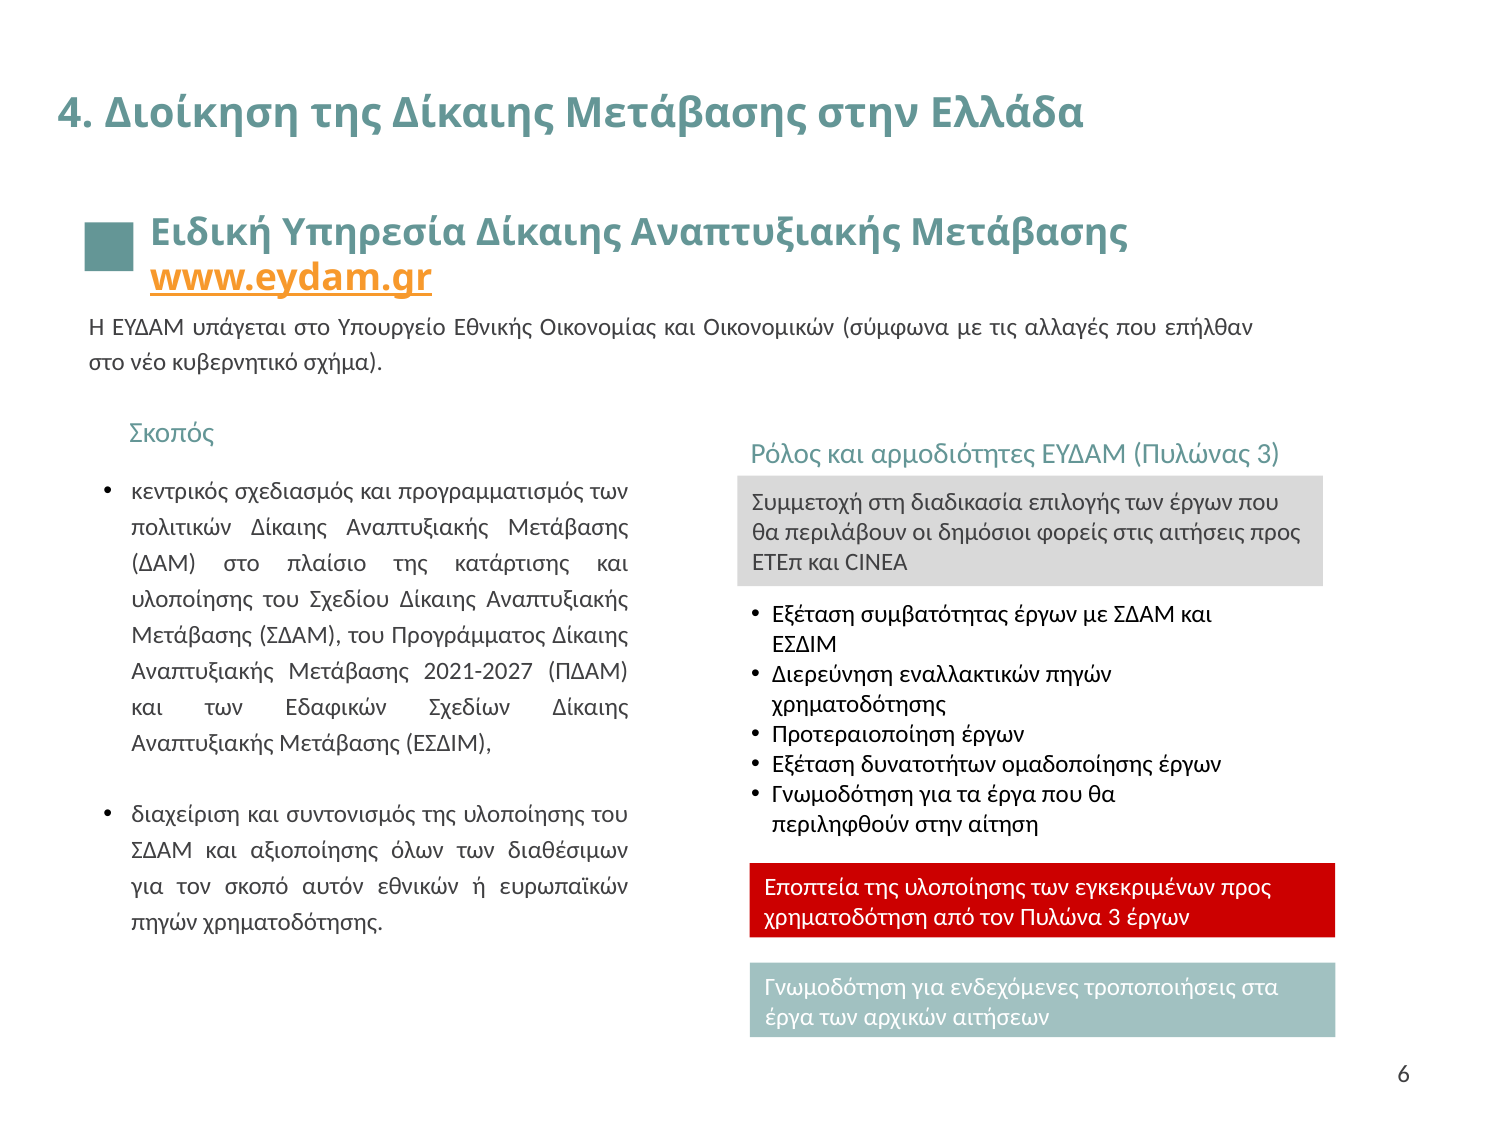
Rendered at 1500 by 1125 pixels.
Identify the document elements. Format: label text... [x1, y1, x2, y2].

text_box Η ΕΥΔΑΜ υπάγεται στο Υπουργείο Εθνικής Οικονομίας και Οικονομικών (σύμφωνα με τις αλλαγές που επήλθαν στο νέο κυβερνητικό σχήμα). [73, 296, 1270, 384]
text_box Γνωμοδότηση για ενδεχόμενες τροποποιήσεις στα έργα των αρχικών αιτήσεων [749, 962, 1337, 1038]
text_box Εξέταση συμβατότητας έργων με ΣΔΑΜ και ΕΣΔΙΜ Διερεύνηση εναλλακτικών πηγών χρηματοδότησης Προτεραιοποίηση έργων Εξέταση δυνατοτήτων ομαδοποίησης έργων Γνωμοδότηση για τα έργα που θα περιληφθούν στην αίτηση [736, 590, 1265, 845]
text_box 4. Διοίκηση της Δίκαιης Μετάβασης στην Ελλάδα [42, 54, 1458, 167]
text_box Συμμετοχή στη διαδικασία επιλογής των έργων που θα περιλάβουν οι δημόσιοι φορείς στις αιτήσεις προς ΕΤΕπ και CINEA [736, 477, 1324, 587]
text_box Σκοπός [88, 405, 255, 456]
text_box 6 [1074, 1042, 1425, 1103]
text_box Ρόλος και αρμοδιότητες ΕΥΔΑΜ (Πυλώνας 3) [735, 427, 1412, 477]
text_box [0, 0, 1498, 170]
text_box Εποπτεία της υλοποίησης των εγκεκριμένων προς χρηματοδότηση από τον Πυλώνα 3 έργων [749, 862, 1336, 938]
list Ειδική Υπηρεσία Δίκαιης Αναπτυξιακής Μετάβασης www.eydam.gr [134, 205, 1181, 267]
text_box κεντρικός σχεδιασμός και προγραμματισμός των πολιτικών Δίκαιης Αναπτυξιακής Μετάβασης (ΔΑΜ) στο πλαίσιο της κατάρτισης και υλοποίησης του Σχεδίου Δίκαιης Αναπτυξιακής Μετάβασης (ΣΔΑΜ), του Προγράμματος Δίκαιης Αναπτυξιακής Μετάβασης 2021-2027 (ΠΔΑΜ) και των Εδαφικών Σχεδίων Δίκαιης Αναπτυξιακής Μετάβασης (ΕΣΔΙΜ), διαχείριση και συντονισμός της υλοποίησης του ΣΔΑΜ και αξιοποίησης όλων των διαθέσιμων για τον σκοπό αυτόν εθνικών ή ευρωπαϊκών πηγών χρηματοδότησης. [88, 461, 644, 943]
text_box [84, 221, 134, 272]
